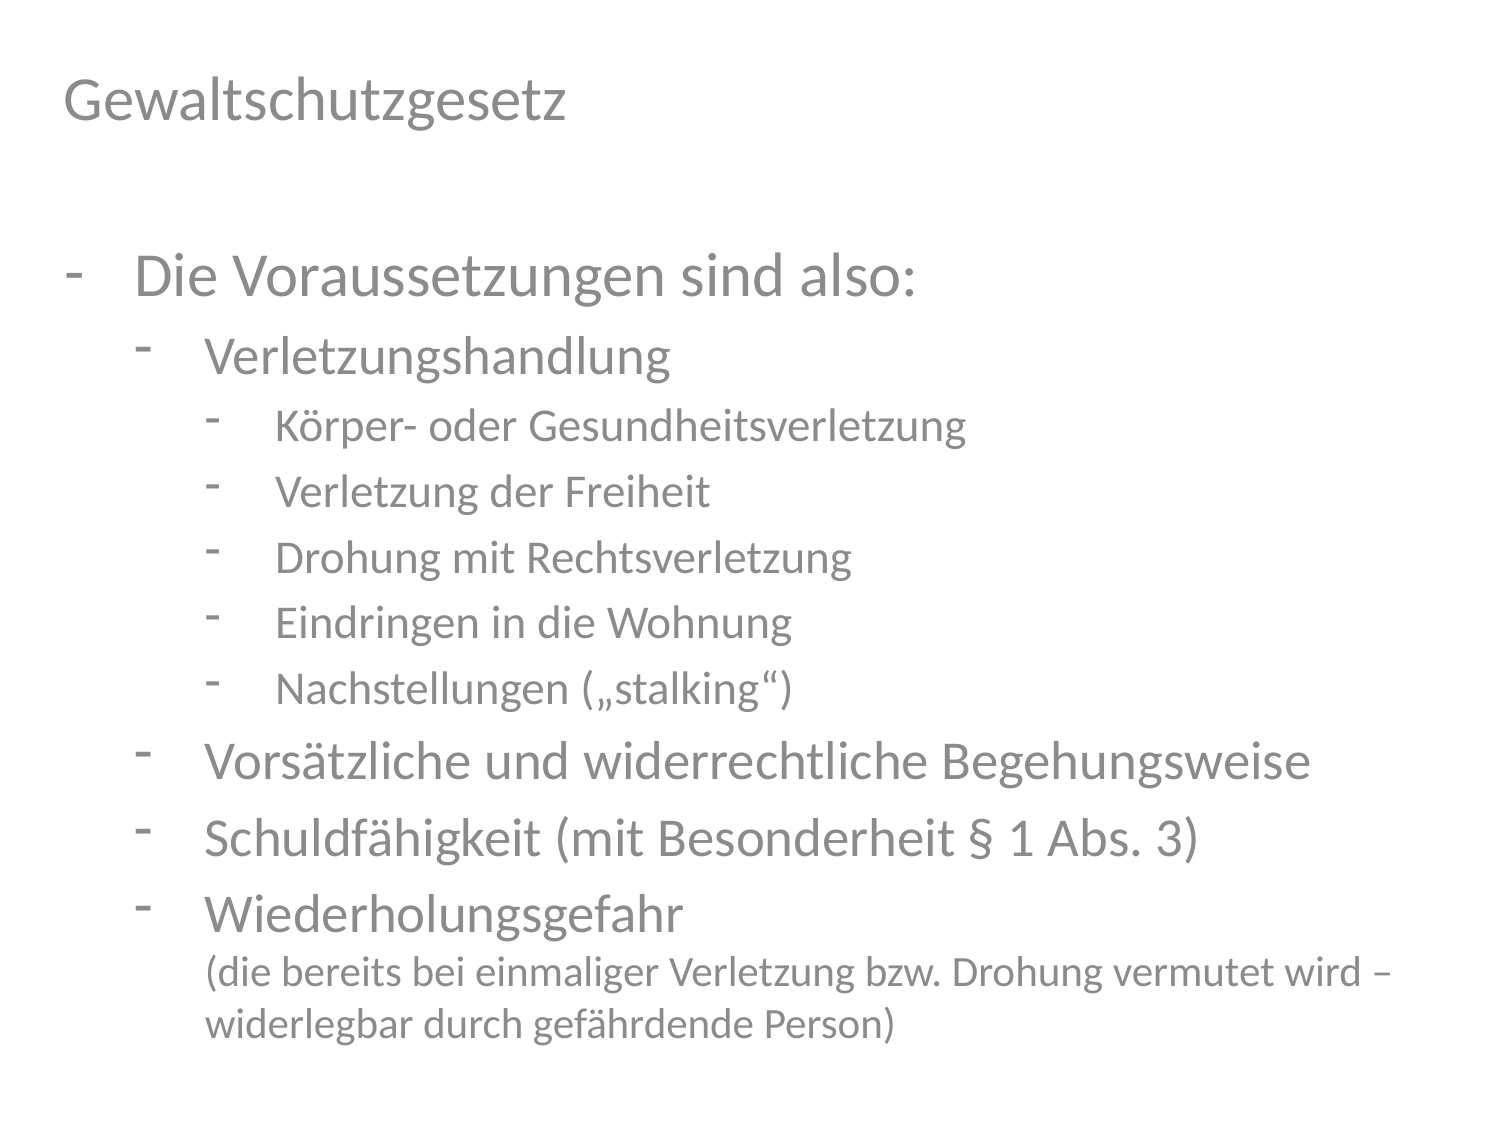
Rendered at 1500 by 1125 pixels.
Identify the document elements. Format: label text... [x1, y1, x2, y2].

subtitle Gewaltschutzgesetz Die Voraussetzungen sind also: Verletzungshandlung Körper- oder Gesundheitsverletzung Verletzung der Freiheit Drohung mit Rechtsverletzung Eindringen in die Wohnung Nachstellungen („stalking“) Vorsätzliche und widerrechtliche Begehungsweise Schuldfähigkeit (mit Besonderheit § 1 Abs. 3) Wiederholungsgefahr (die bereits bei einmaliger Verletzung bzw. Drohung vermutet wird – widerlegbar durch gefährdende Person) [48, 50, 1446, 1063]
